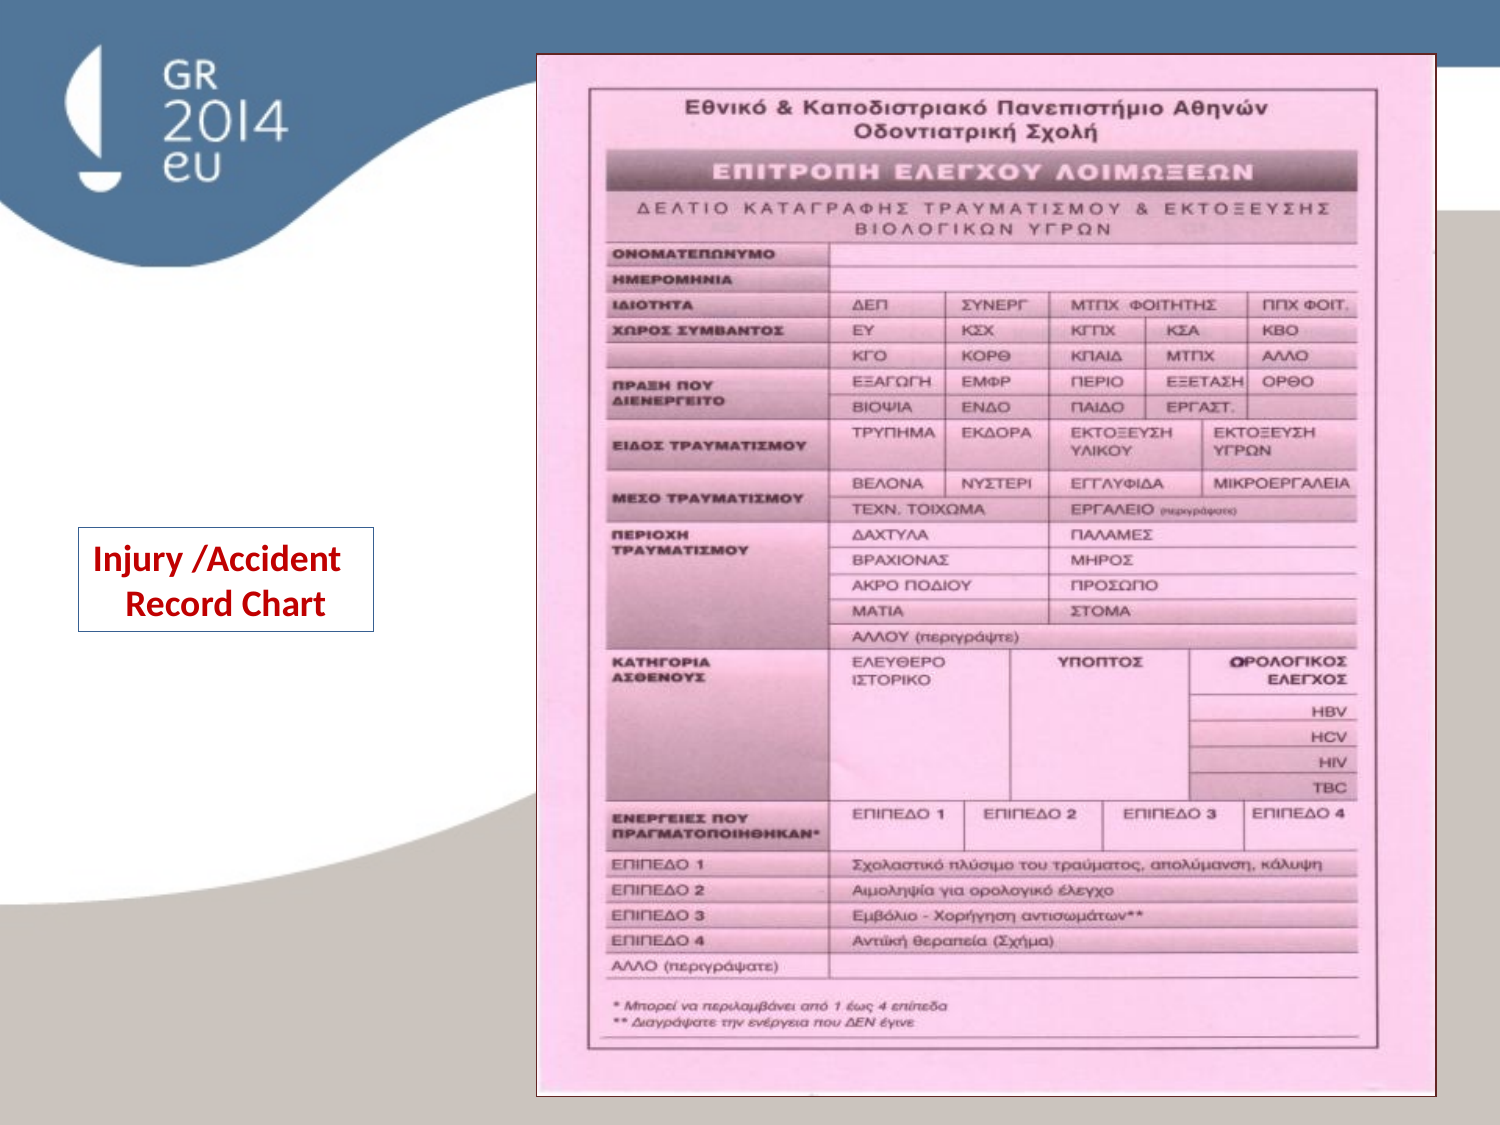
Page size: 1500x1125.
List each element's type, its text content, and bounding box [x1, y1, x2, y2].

text_box Injury /Accident Record Chart [78, 527, 374, 632]
picture [537, 54, 1436, 1096]
